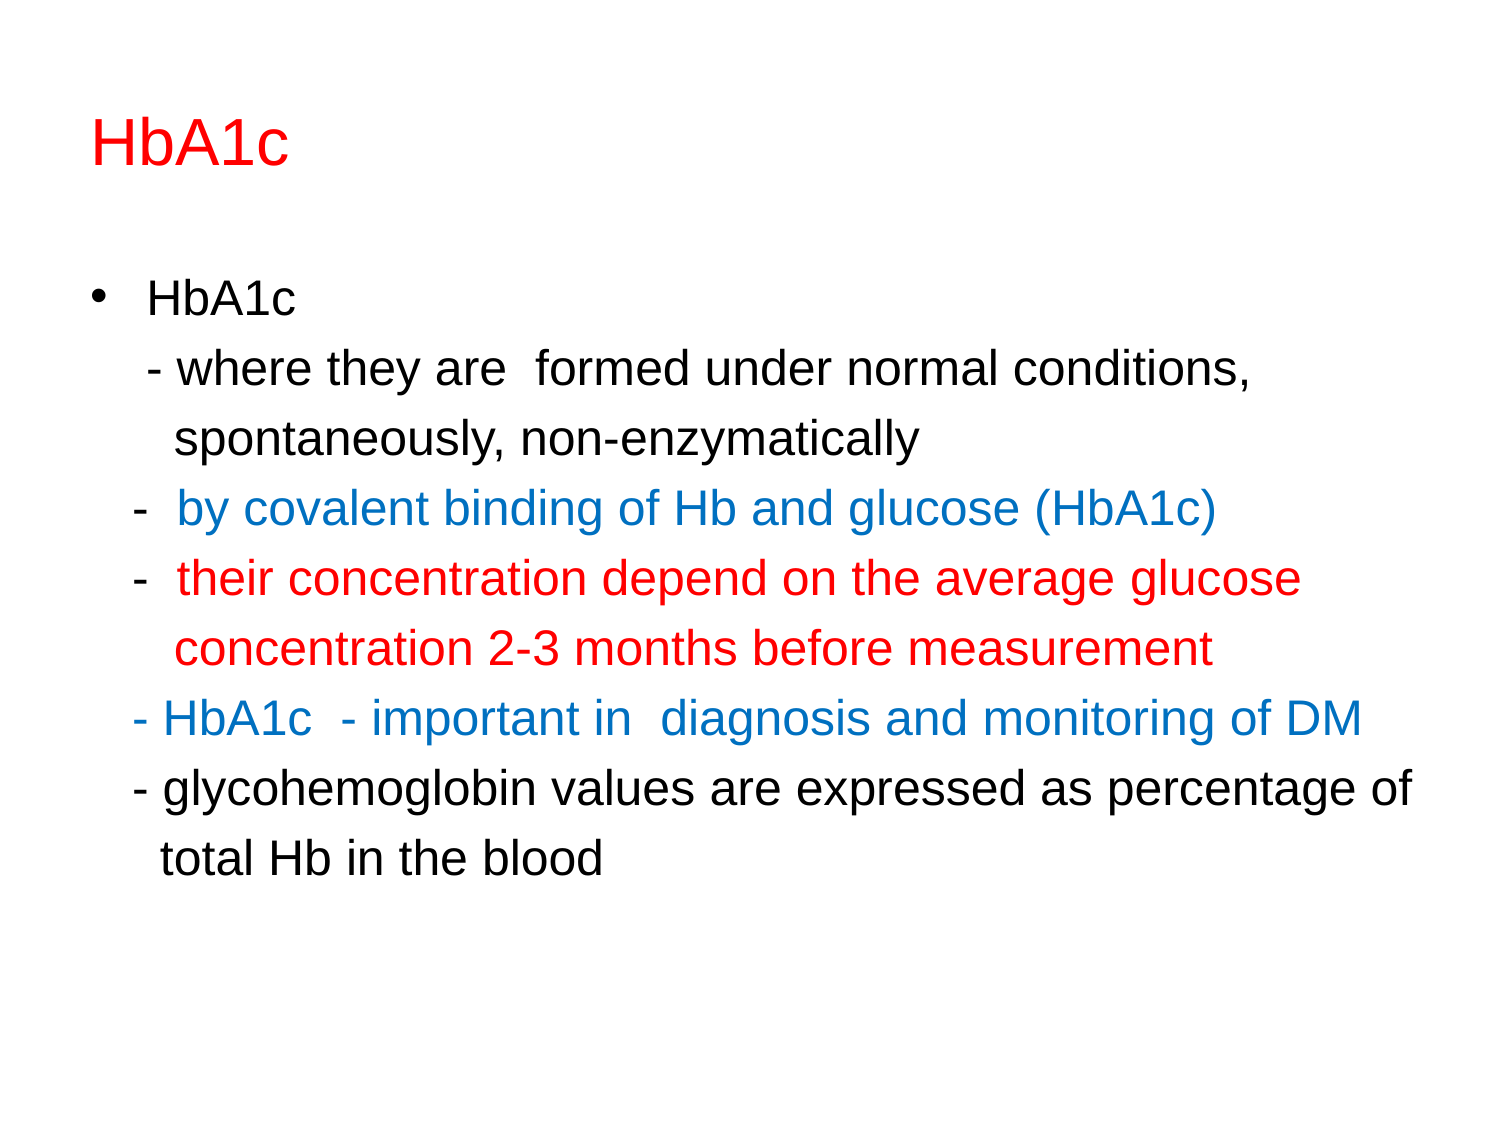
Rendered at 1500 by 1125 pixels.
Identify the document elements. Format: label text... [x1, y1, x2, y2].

list HbA1c - where they are formed under normal conditions, spontaneously, non-enzymatically - by covalent binding of Hb and glucose (HbA1c) - their concentration depend on the average glucose concentration 2-3 months before measurement - HbA1c - important in diagnosis and monitoring of DM - glycohemoglobin values ​​are expressed as percentage of total Hb in the blood [75, 257, 1500, 1001]
title HbA1c [75, 45, 1425, 233]
